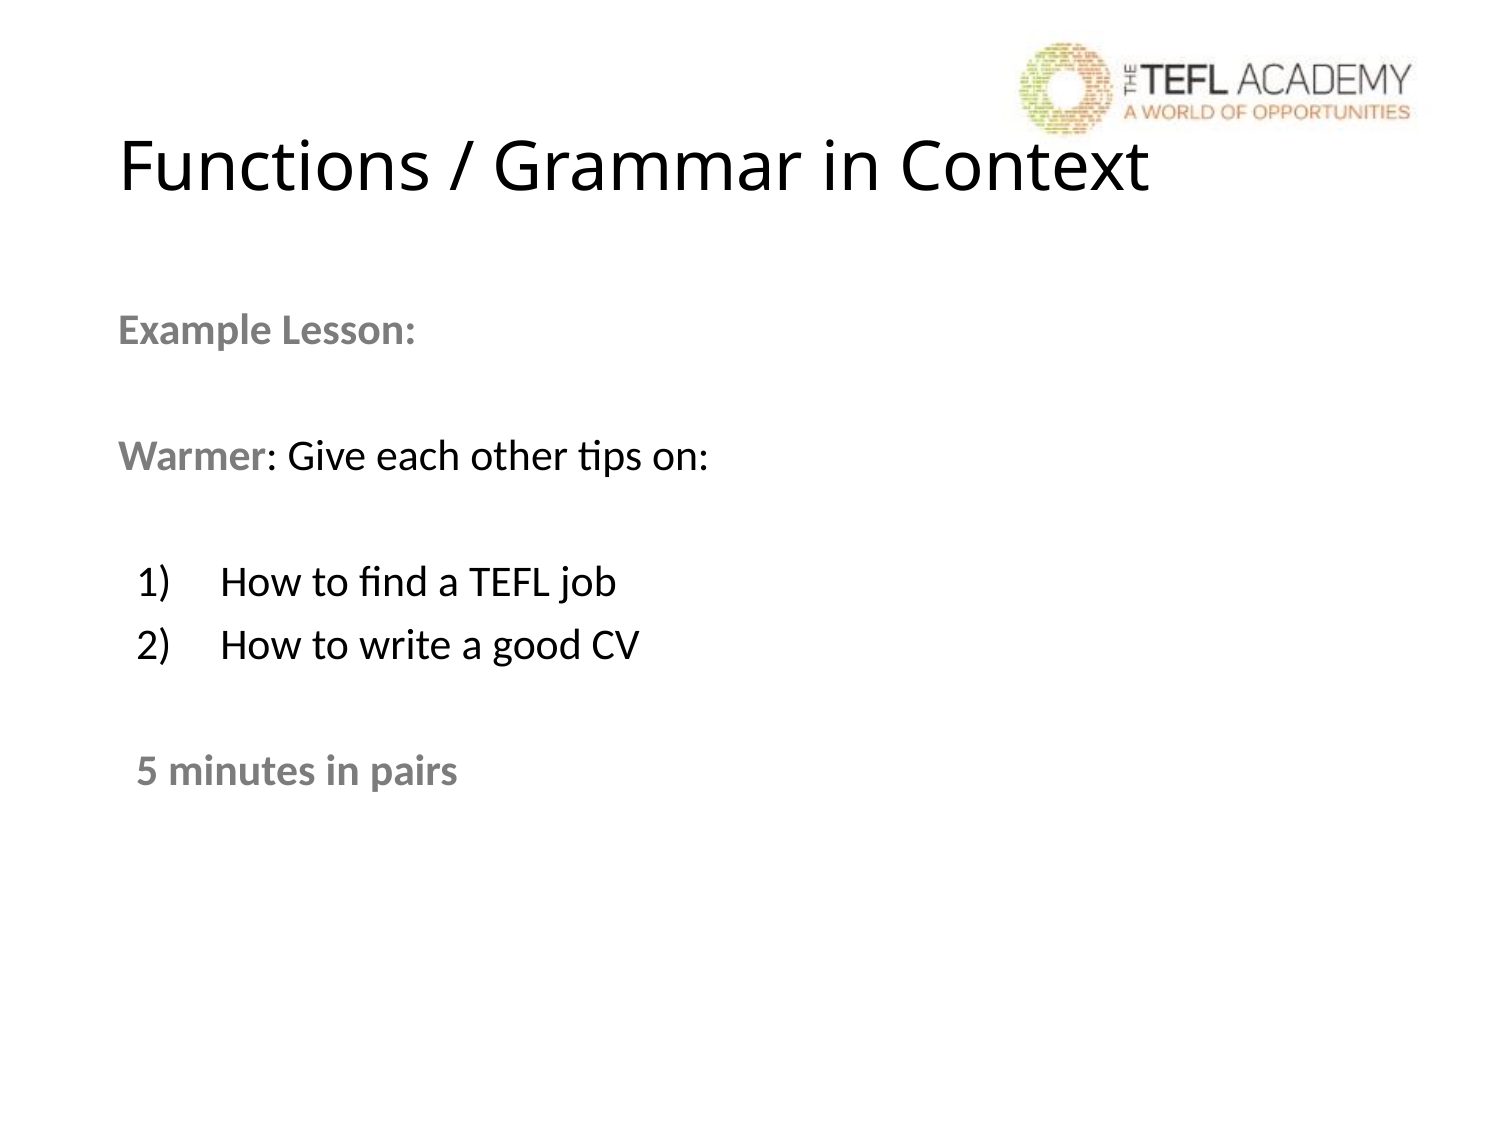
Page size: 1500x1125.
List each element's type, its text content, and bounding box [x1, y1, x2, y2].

picture [1002, 30, 1446, 157]
title Functions / Grammar in Context [103, 59, 1397, 278]
list Example Lesson: Warmer: Give each other tips on: How to find a TEFL job How to write a good CV 5 minutes in pairs [103, 299, 1397, 1014]
